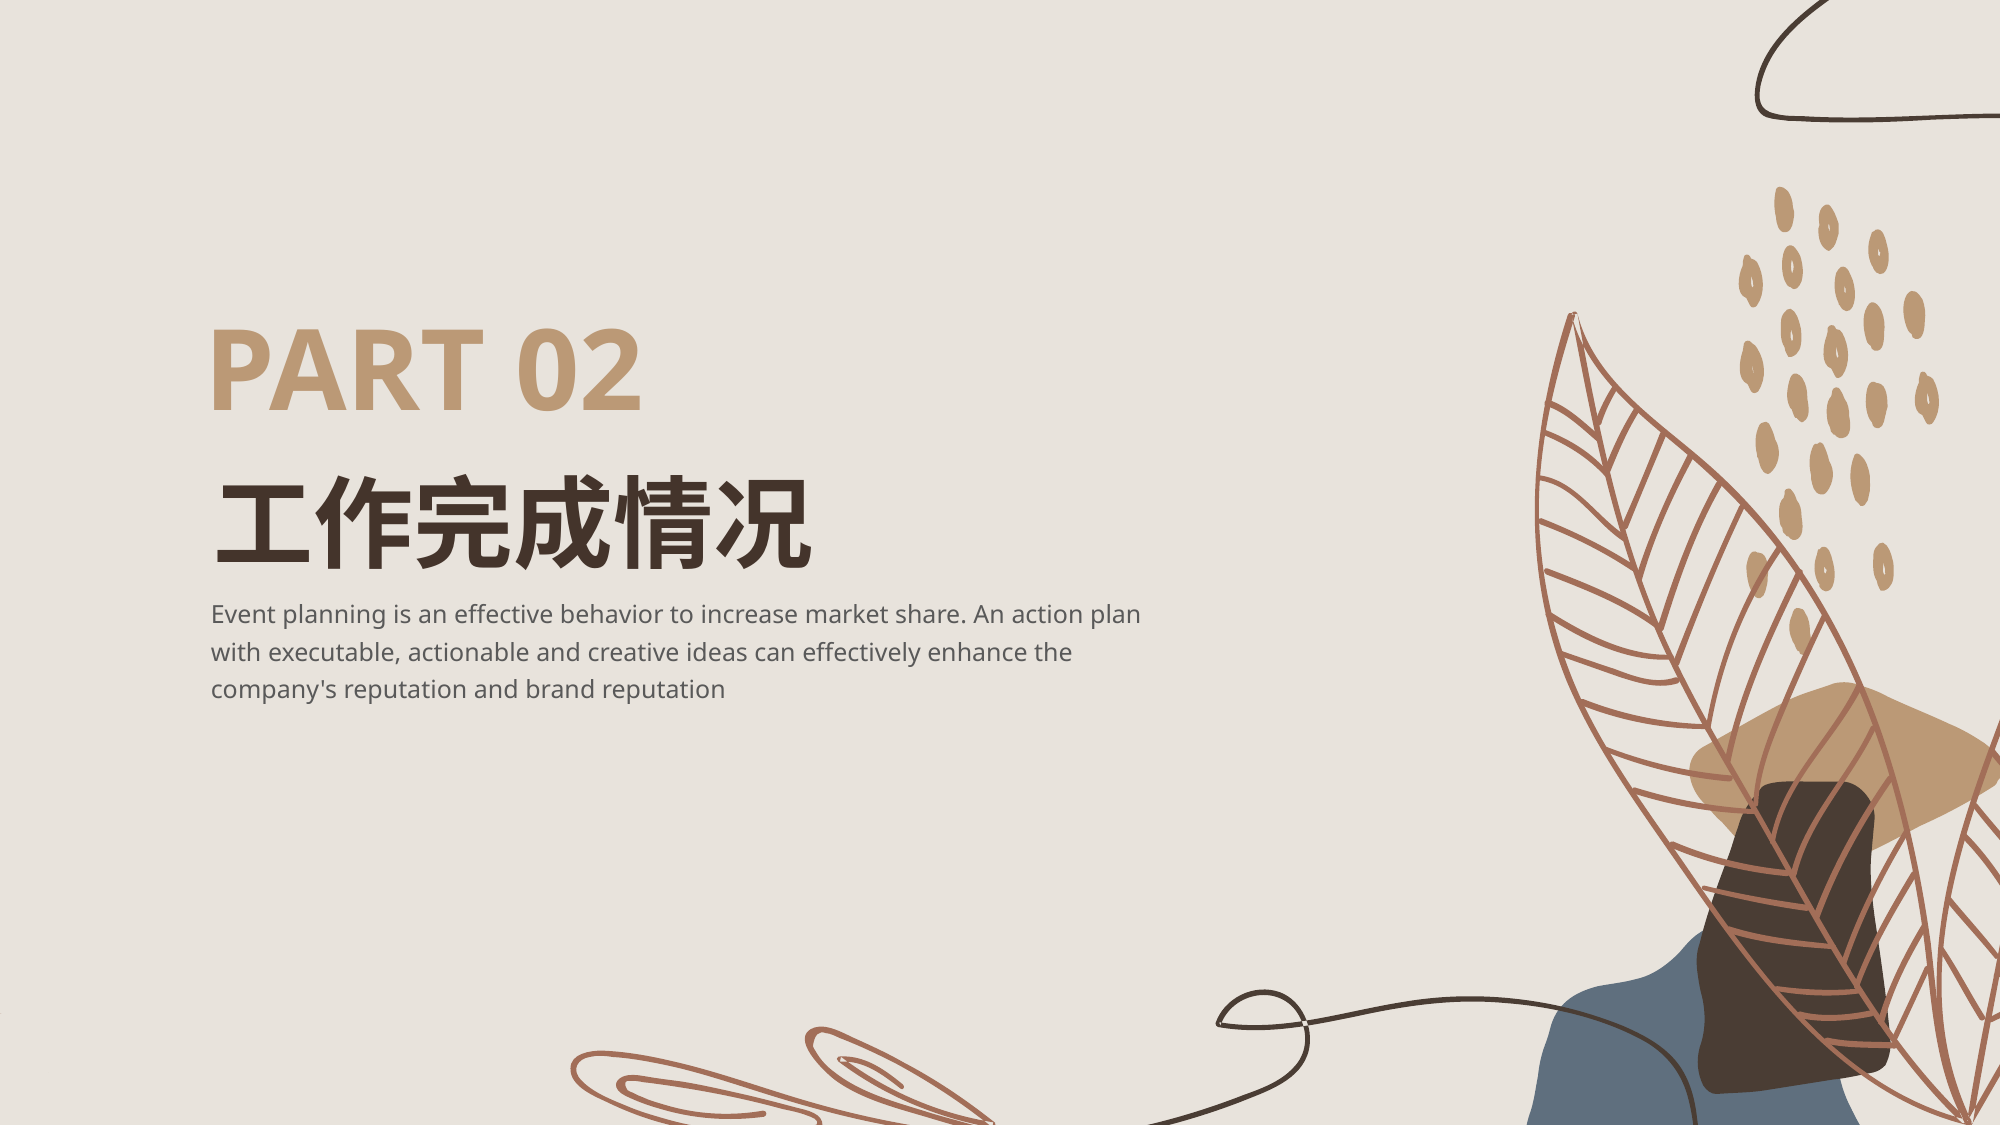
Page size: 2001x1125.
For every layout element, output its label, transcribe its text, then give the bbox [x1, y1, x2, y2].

text_box [1603, 746, 1733, 782]
text_box [1774, 186, 1795, 233]
text_box [1987, 1011, 2000, 1023]
text_box [1787, 373, 1809, 423]
text_box [1534, 479, 1552, 613]
text_box [1753, 613, 1828, 807]
text_box [1960, 832, 2000, 886]
text_box [1724, 763, 1771, 842]
text_box [1541, 429, 1611, 479]
text_box [1807, 1017, 1891, 1042]
text_box [1755, 421, 1779, 475]
text_box [1579, 699, 1709, 730]
text_box [1873, 542, 1894, 591]
text_box [1724, 569, 1803, 764]
text_box [1705, 544, 1783, 732]
text_box [1544, 399, 1603, 443]
text_box [1538, 518, 1638, 572]
text_box [1761, 682, 1856, 786]
text_box [1936, 950, 2000, 1125]
text_box [1711, 894, 1826, 943]
text_box [1789, 607, 1811, 655]
text_box [1993, 970, 2000, 979]
text_box [1545, 611, 1674, 660]
text_box [1757, 781, 1793, 832]
text_box [1877, 922, 1928, 1026]
text_box [1801, 694, 1872, 781]
text_box [1850, 453, 1871, 507]
text_box [1823, 325, 1849, 379]
text_box [1544, 568, 1664, 632]
text_box [1739, 340, 1764, 394]
text_box PART 02 [563, 290, 659, 440]
text_box [1864, 686, 1989, 831]
text_box [1824, 1037, 1899, 1049]
text_box [1689, 777, 1748, 808]
text_box [1755, 572, 1769, 599]
text_box [1746, 551, 1767, 590]
text_box [1727, 814, 1784, 869]
text_box [1809, 442, 1833, 495]
text_box [1960, 751, 1992, 834]
text_box [1841, 828, 1910, 967]
text_box [1621, 431, 1667, 530]
text_box [1696, 910, 1861, 1094]
text_box [570, 1050, 910, 1125]
text_box [1147, 989, 1698, 1125]
text_box [1605, 407, 1639, 473]
text_box [1938, 945, 1986, 1021]
text_box [1854, 871, 1917, 988]
text_box [1979, 758, 2000, 796]
text_box [1820, 810, 1875, 956]
text_box [1545, 311, 1619, 436]
text_box [1818, 204, 1839, 251]
text_box [1633, 571, 1658, 621]
text_box [1754, 0, 2000, 123]
text_box [1557, 651, 1680, 686]
text_box [1605, 476, 1628, 536]
text_box [1872, 784, 1903, 851]
text_box [1711, 811, 1742, 836]
text_box [1776, 781, 1837, 868]
text_box [1689, 742, 1730, 775]
text_box [1636, 453, 1694, 581]
text_box [1800, 573, 1910, 830]
text_box [0, 0, 563, 568]
text_box [1774, 986, 1863, 996]
text_box [1988, 719, 2000, 750]
text_box [1731, 703, 1781, 797]
text_box [1861, 944, 1886, 1013]
text_box [1796, 781, 1871, 908]
text_box 工作完成情况 [199, 452, 829, 588]
text_box [1945, 896, 1999, 959]
text_box [1885, 1013, 1890, 1028]
text_box [1726, 831, 1972, 1125]
text_box [1546, 617, 1728, 931]
text_box [1716, 866, 1804, 904]
text_box [1826, 387, 1851, 439]
text_box [1659, 480, 1723, 629]
text_box [1847, 901, 1877, 977]
text_box [1914, 371, 1939, 425]
text_box [1701, 885, 1810, 911]
text_box [1781, 992, 1868, 1014]
text_box [1988, 747, 2000, 766]
text_box [1796, 1010, 1875, 1021]
text_box [1526, 1011, 1693, 1125]
text_box [1790, 725, 1877, 878]
text_box [1535, 405, 1551, 476]
text_box [1903, 290, 1926, 339]
text_box [1834, 1046, 1891, 1074]
text_box [1938, 835, 1965, 947]
text_box [1669, 841, 1791, 877]
text_box [1892, 965, 1931, 1041]
text_box [1595, 383, 1619, 426]
text_box [1814, 546, 1835, 592]
text_box [1597, 440, 1608, 467]
text_box [1846, 733, 1889, 800]
text_box [1834, 266, 1855, 312]
text_box [1535, 475, 1628, 542]
text_box [1738, 254, 1763, 308]
text_box [1725, 926, 1836, 950]
text_box Event planning is an effective behavior to increase market share. An action plan with executable, actionable and creative ideas can effectively enhance the company's reputation and brand reputation [196, 583, 1181, 711]
text_box [1718, 731, 1731, 752]
text_box [1673, 504, 1745, 667]
text_box [1780, 308, 1802, 357]
text_box [1561, 931, 1860, 1125]
text_box [1972, 802, 2000, 841]
text_box [1994, 944, 2000, 973]
text_box [1779, 488, 1803, 540]
text_box [1617, 386, 1801, 573]
text_box [1813, 775, 1894, 920]
text_box [1865, 381, 1888, 429]
text_box [1631, 787, 1756, 814]
text_box [804, 1026, 996, 1125]
text_box [1868, 229, 1889, 275]
text_box [1863, 302, 1885, 351]
text_box [1782, 245, 1803, 290]
text_box [1770, 683, 1863, 845]
